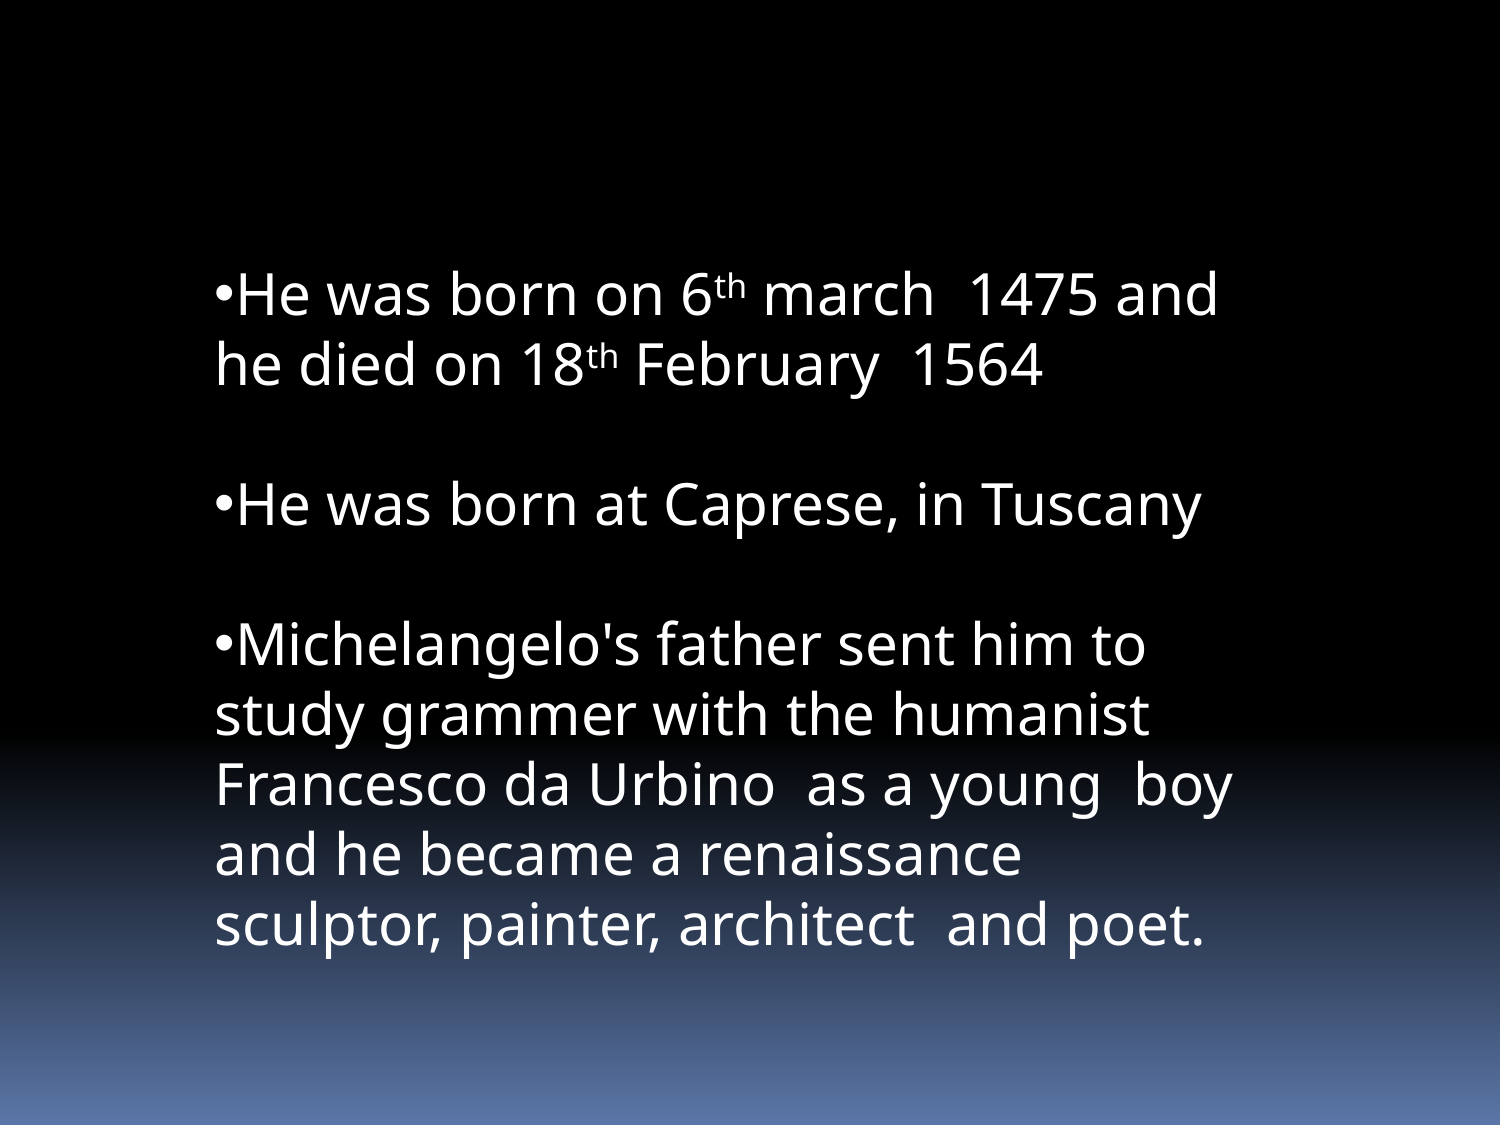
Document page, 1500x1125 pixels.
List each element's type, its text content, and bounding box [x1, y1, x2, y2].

text_box [374, 509, 1125, 570]
text_box He was born on 6th march 1475 and he died on 18th February 1564 He was born at Caprese, in Tuscany Michelangelo's father sent him to study grammer with the humanist Francesco da Urbino as a young boy and he became a renaissance sculptor, painter, architect and poet. [200, 249, 1275, 1055]
